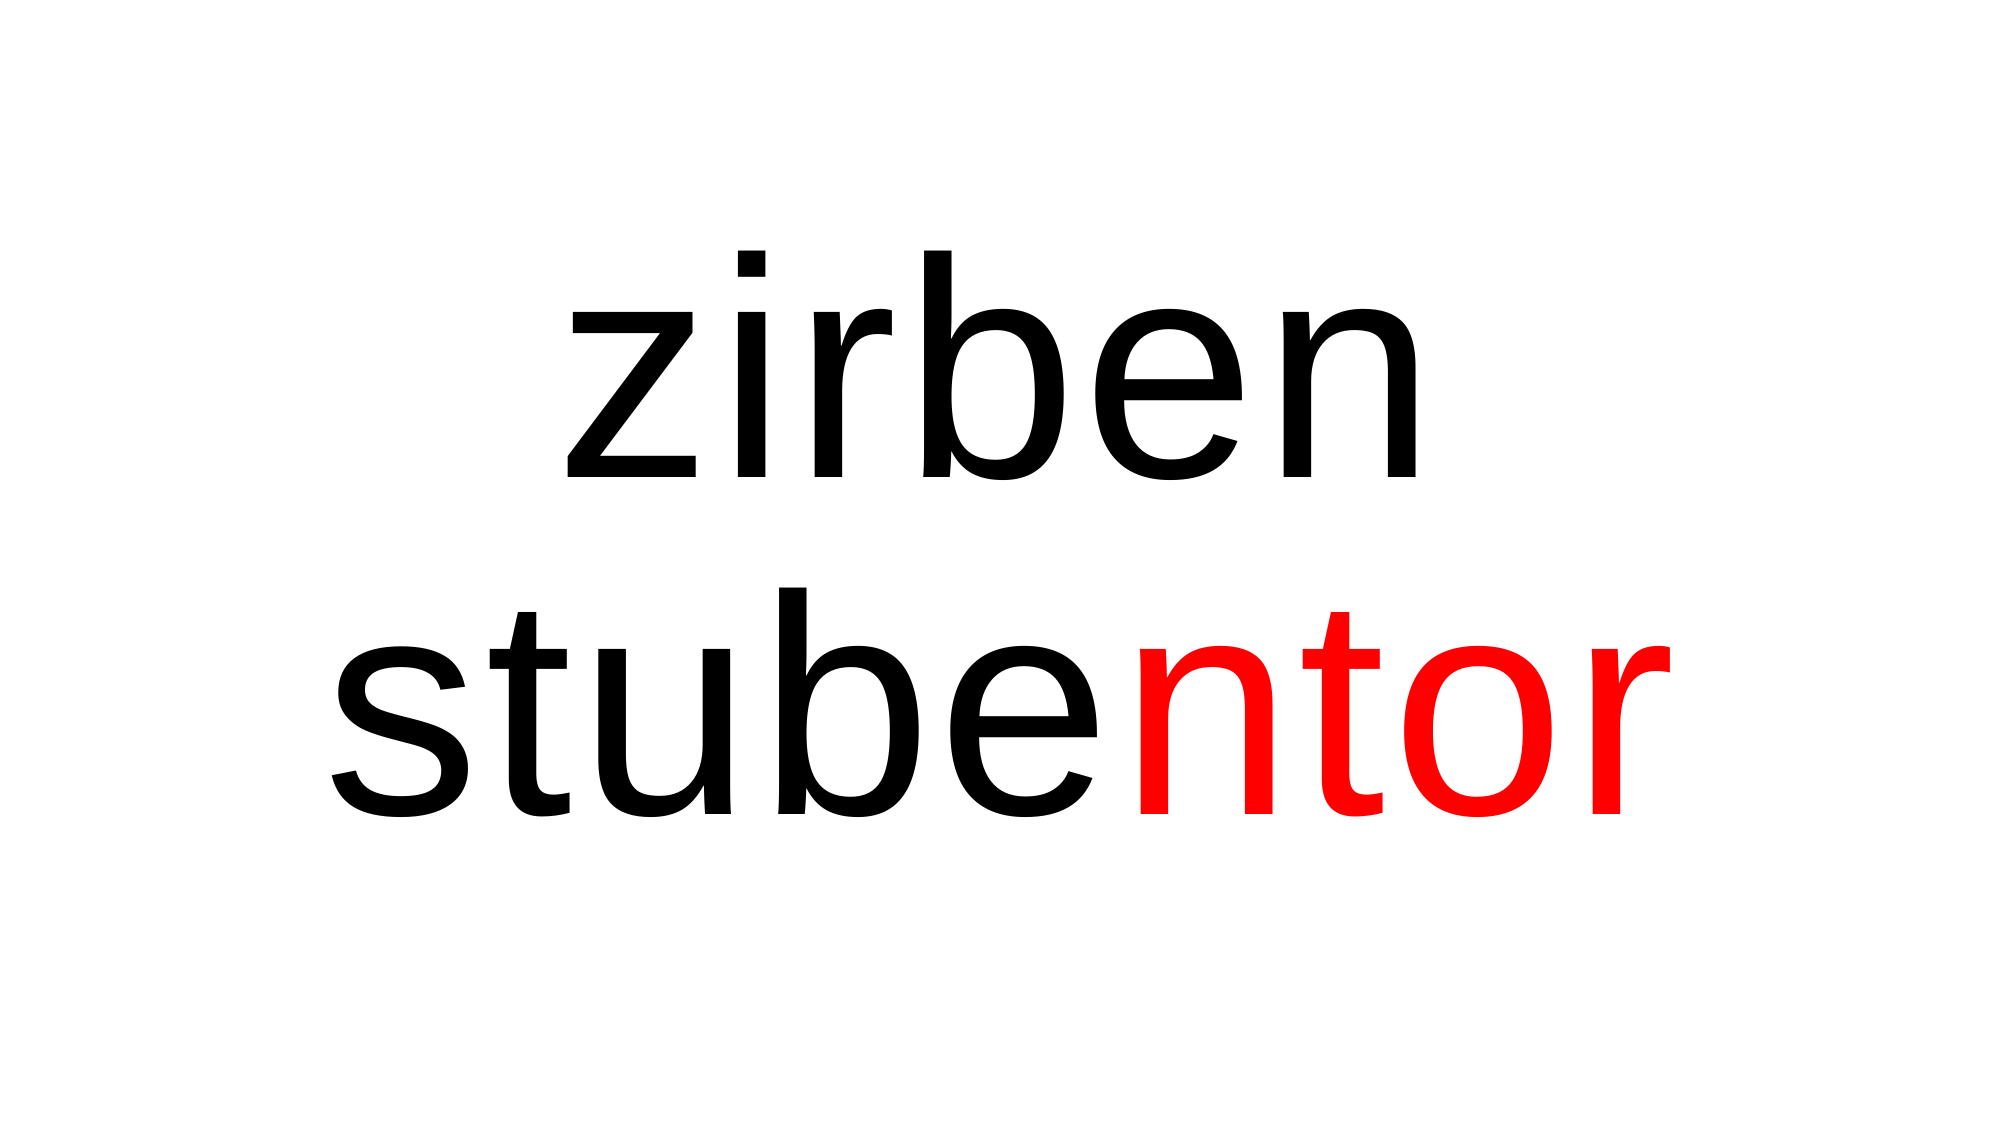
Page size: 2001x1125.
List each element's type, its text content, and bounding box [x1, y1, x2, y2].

title zirben stubentor [249, 285, 1750, 890]
